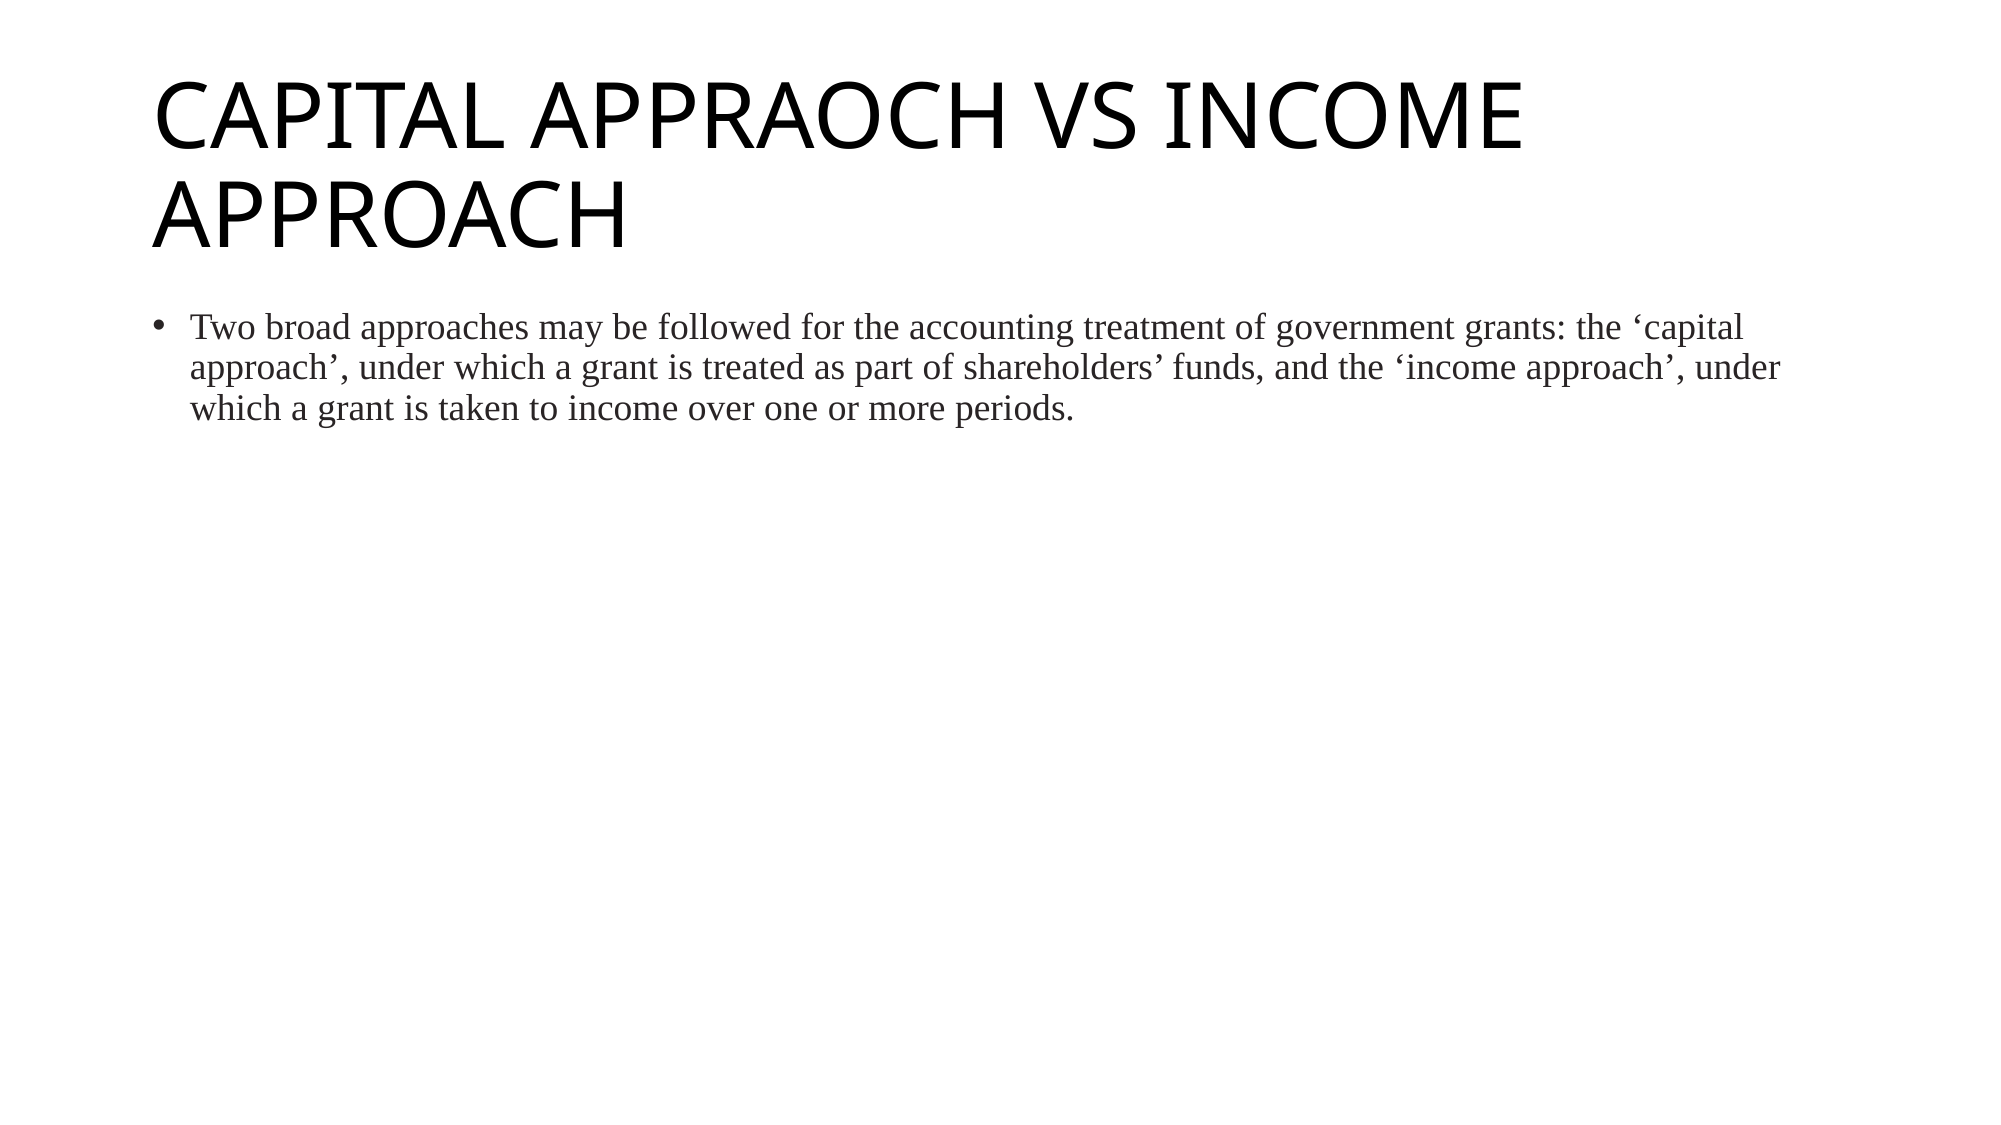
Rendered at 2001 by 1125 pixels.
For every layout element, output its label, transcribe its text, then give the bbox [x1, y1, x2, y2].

title CAPITAL APPRAOCH VS INCOME APPROACH [137, 59, 1863, 278]
list Two broad approaches may be followed for the accounting treatment of government grants: the ‘capital approach’, under which a grant is treated as part of shareholders’ funds, and the ‘income approach’, under which a grant is taken to income over one or more periods. [137, 299, 1863, 1014]
